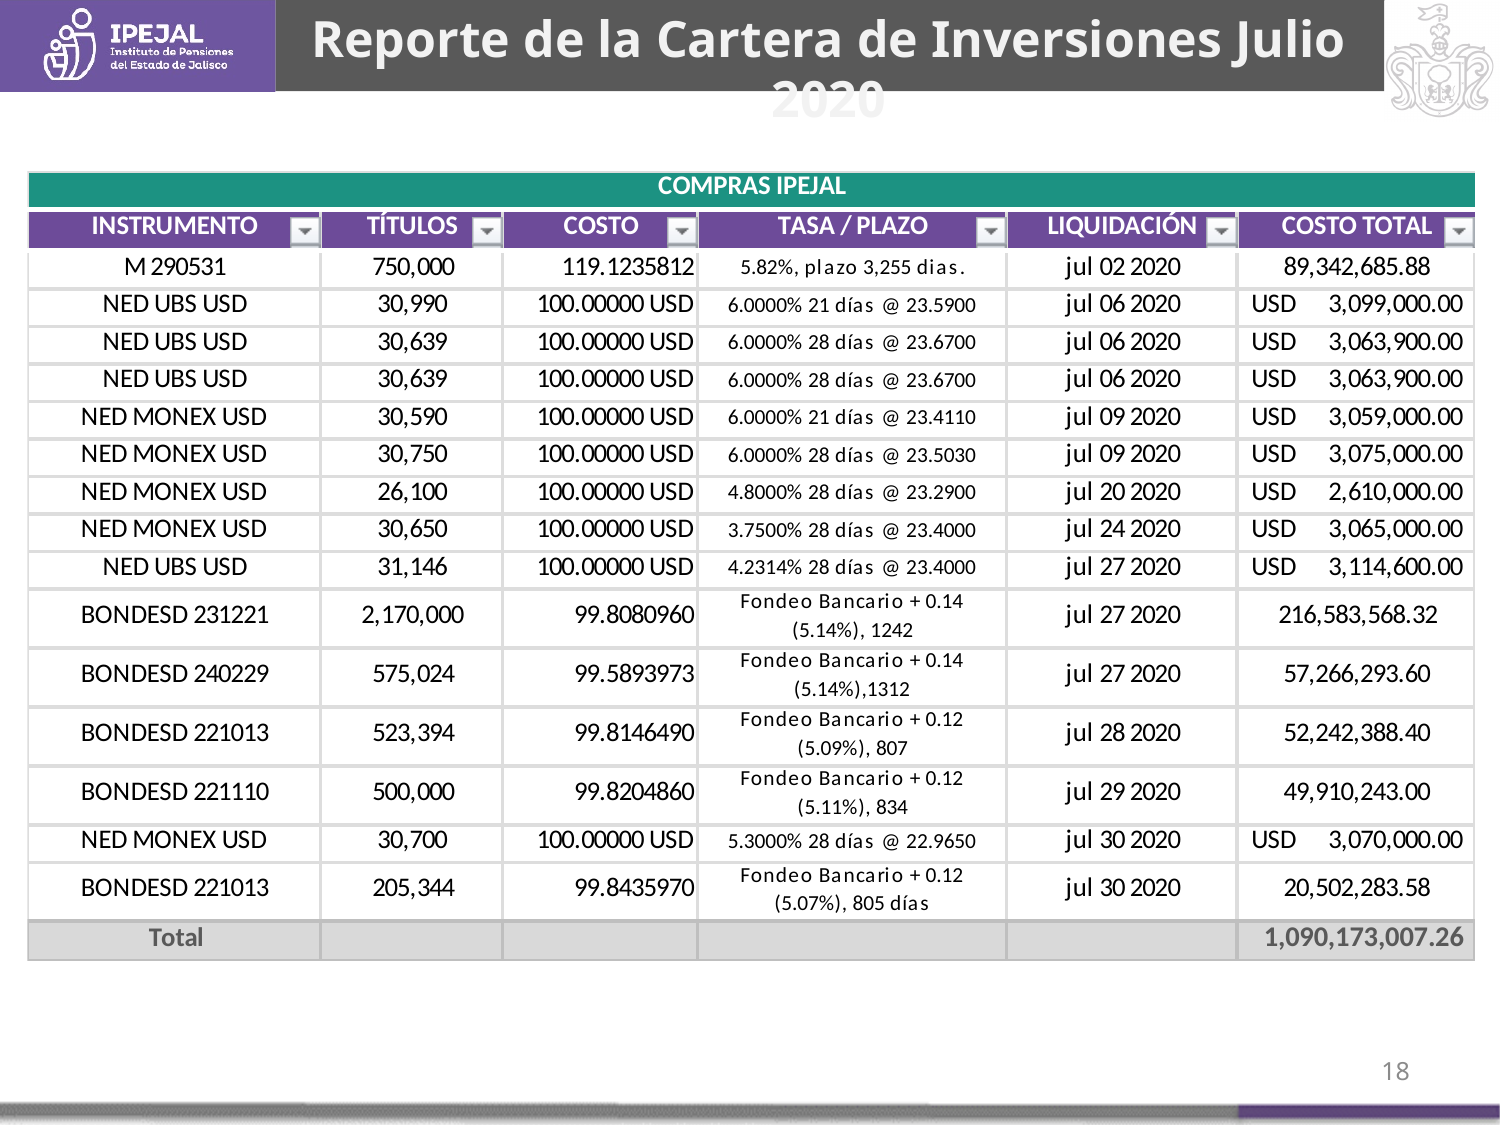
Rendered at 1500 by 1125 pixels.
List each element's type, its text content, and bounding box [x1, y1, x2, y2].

picture [27, 171, 1477, 963]
picture [0, 1096, 1500, 1125]
picture [0, 0, 276, 92]
slide_number 17 [1074, 1042, 1425, 1103]
text_box Reporte de la Cartera de Inversiones Julio 2020 [278, 0, 1379, 91]
